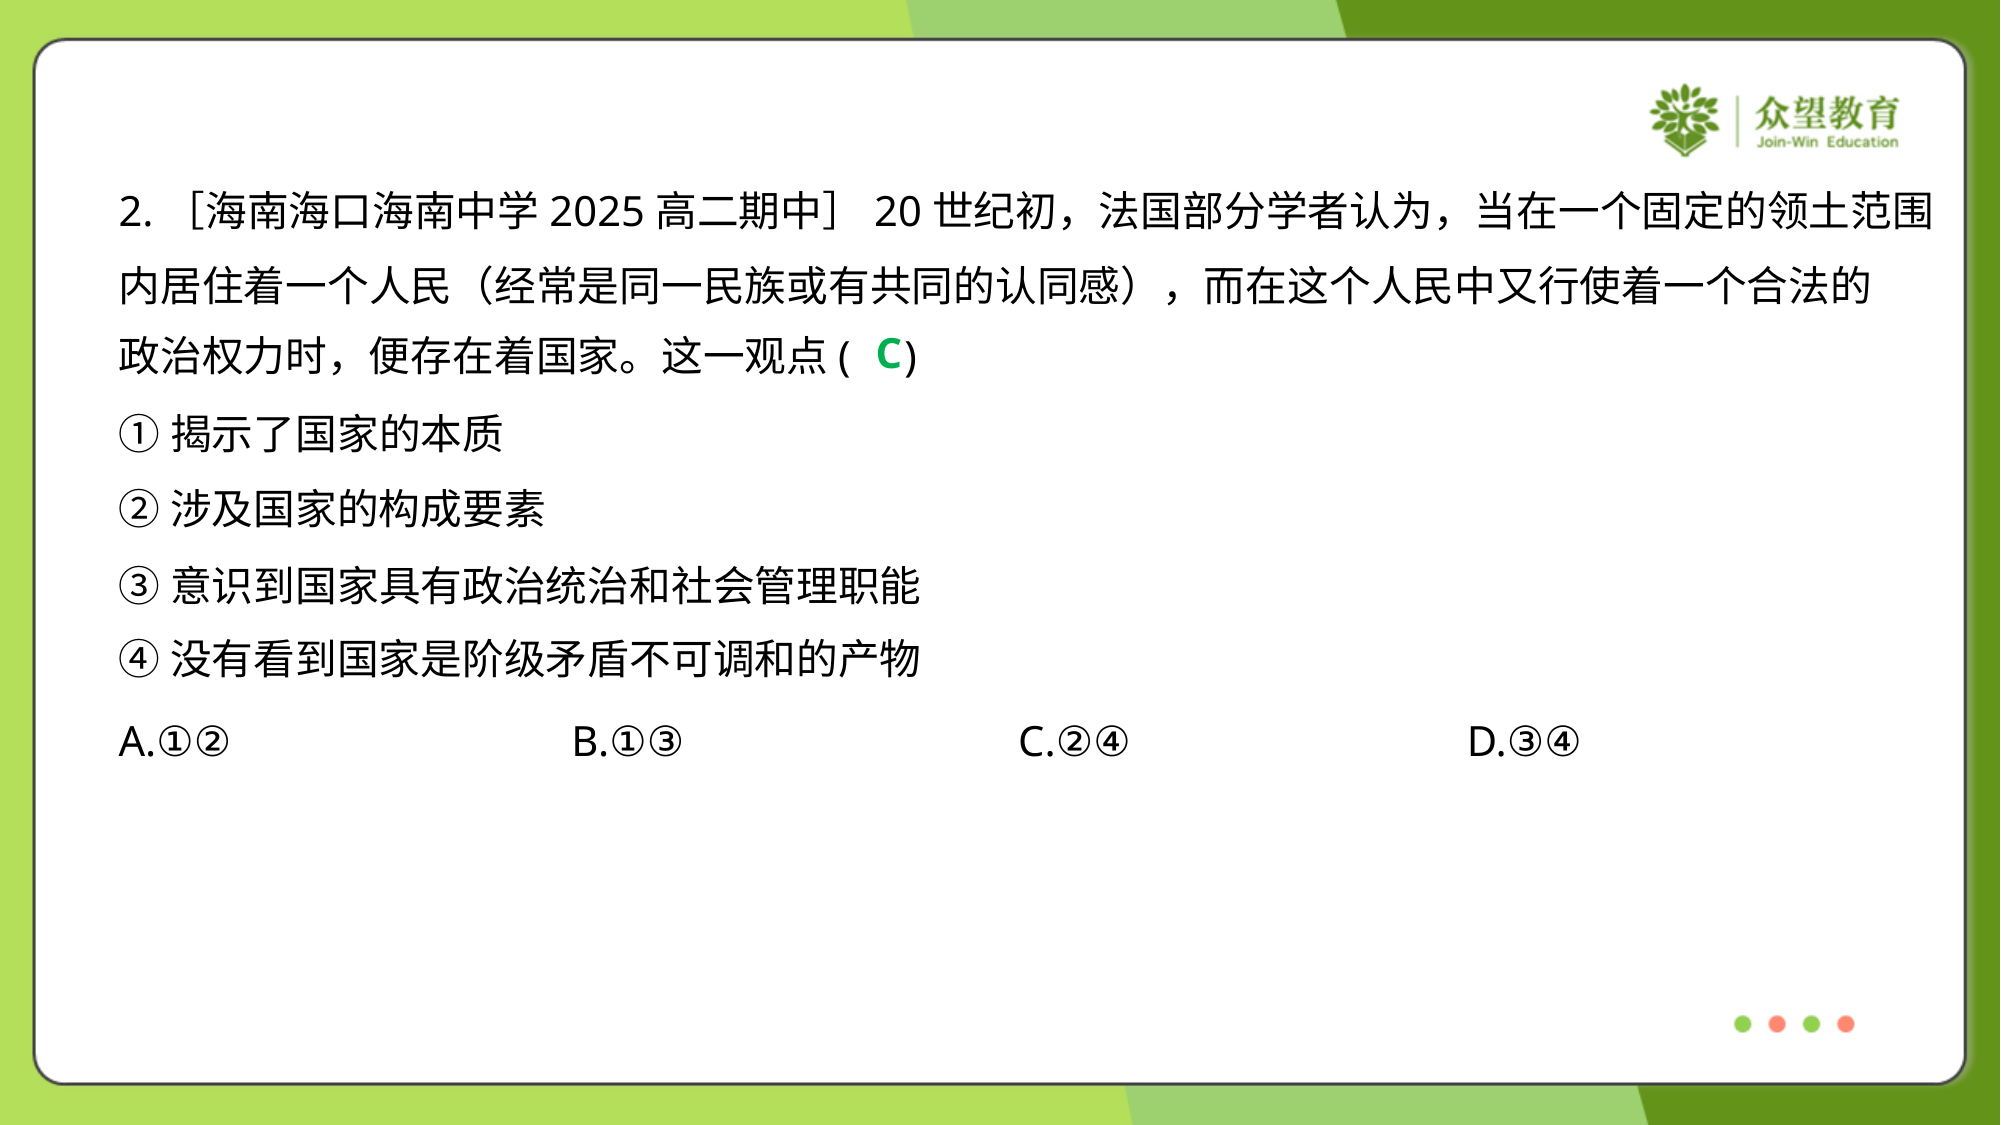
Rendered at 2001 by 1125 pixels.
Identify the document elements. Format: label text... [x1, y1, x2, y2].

text_box A.①② B.①③ C.②④ D.③④ [118, 689, 1883, 756]
picture [0, 0, 2000, 1125]
text_box ①揭示了国家的本质 ②涉及国家的构成要素 ③意识到国家具有政治统治和社会管理职能 ④没有看到国家是阶级矛盾不可调和的产物 [118, 382, 1883, 601]
text_box C [859, 306, 918, 371]
text_box 2.［海南海口海南中学2025高二期中］20世纪初，法国部分学者认为，当在一个固定的领土范围 内居住着一个人民（经常是同一民族或有共同的认同感），而在这个人民中又行使着一个合法的 政治权力时，便存在着国家。这一观点( ) [118, 159, 1883, 373]
